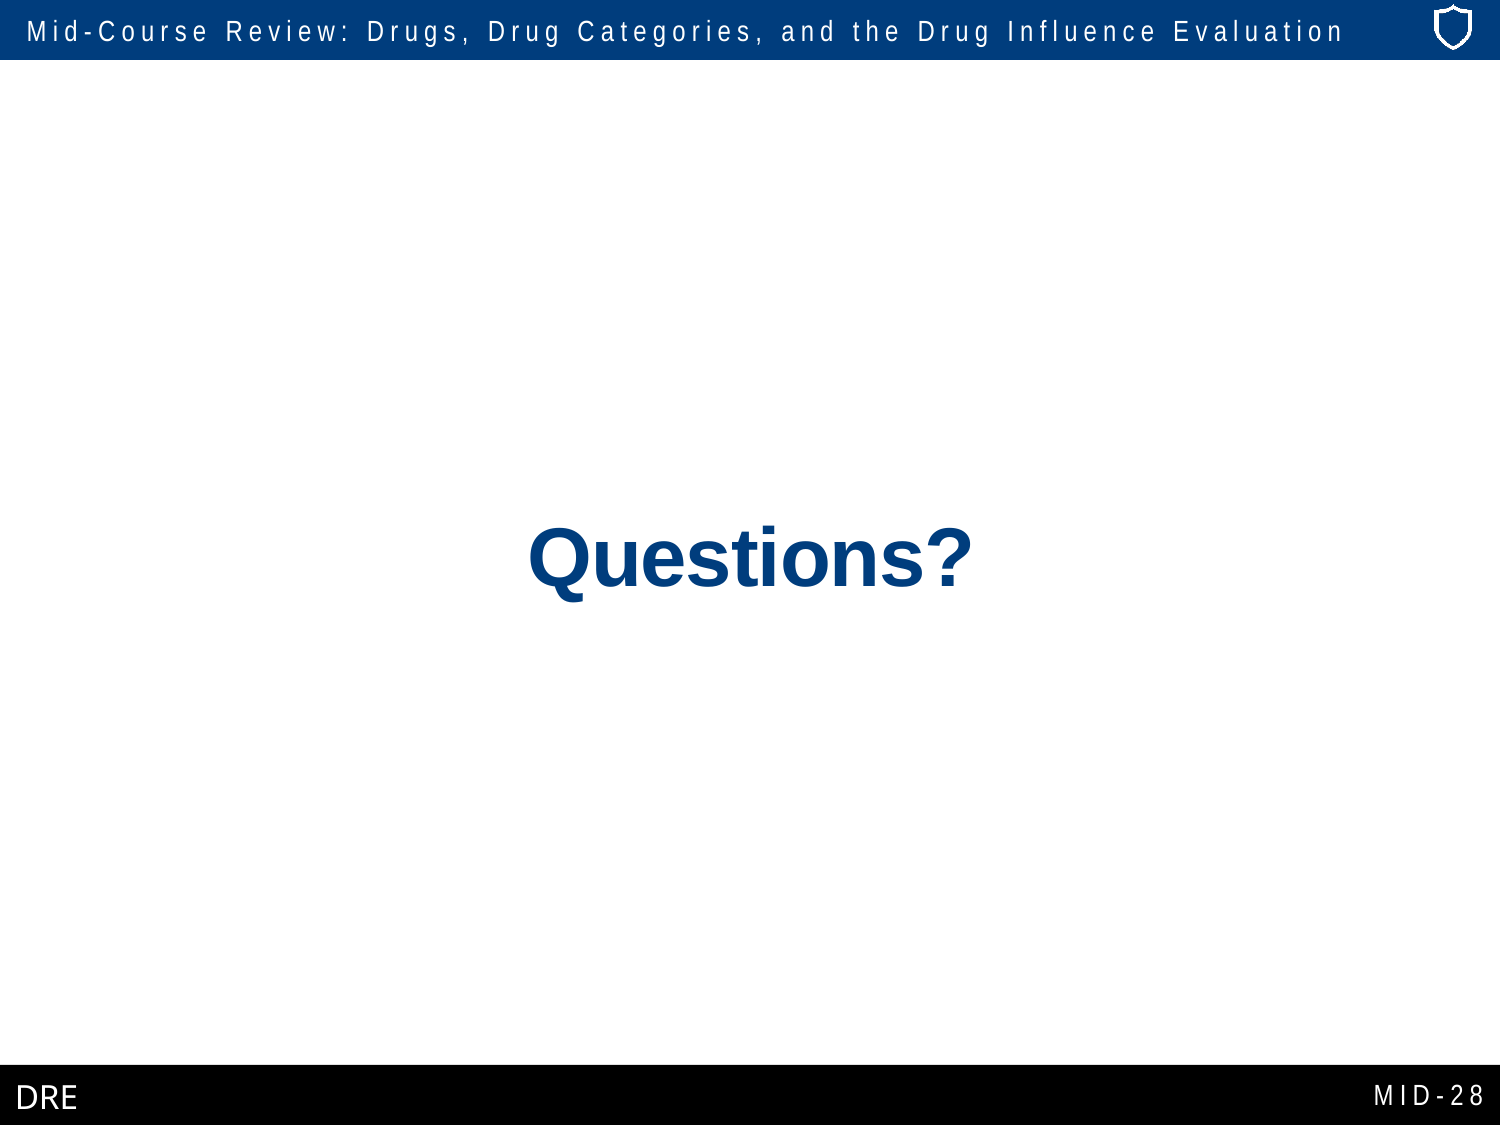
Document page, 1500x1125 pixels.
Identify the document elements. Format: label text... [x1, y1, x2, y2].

picture [1434, 4, 1472, 50]
title Questions? [51, 305, 1452, 612]
slide_number MID-28 [1218, 1063, 1499, 1124]
